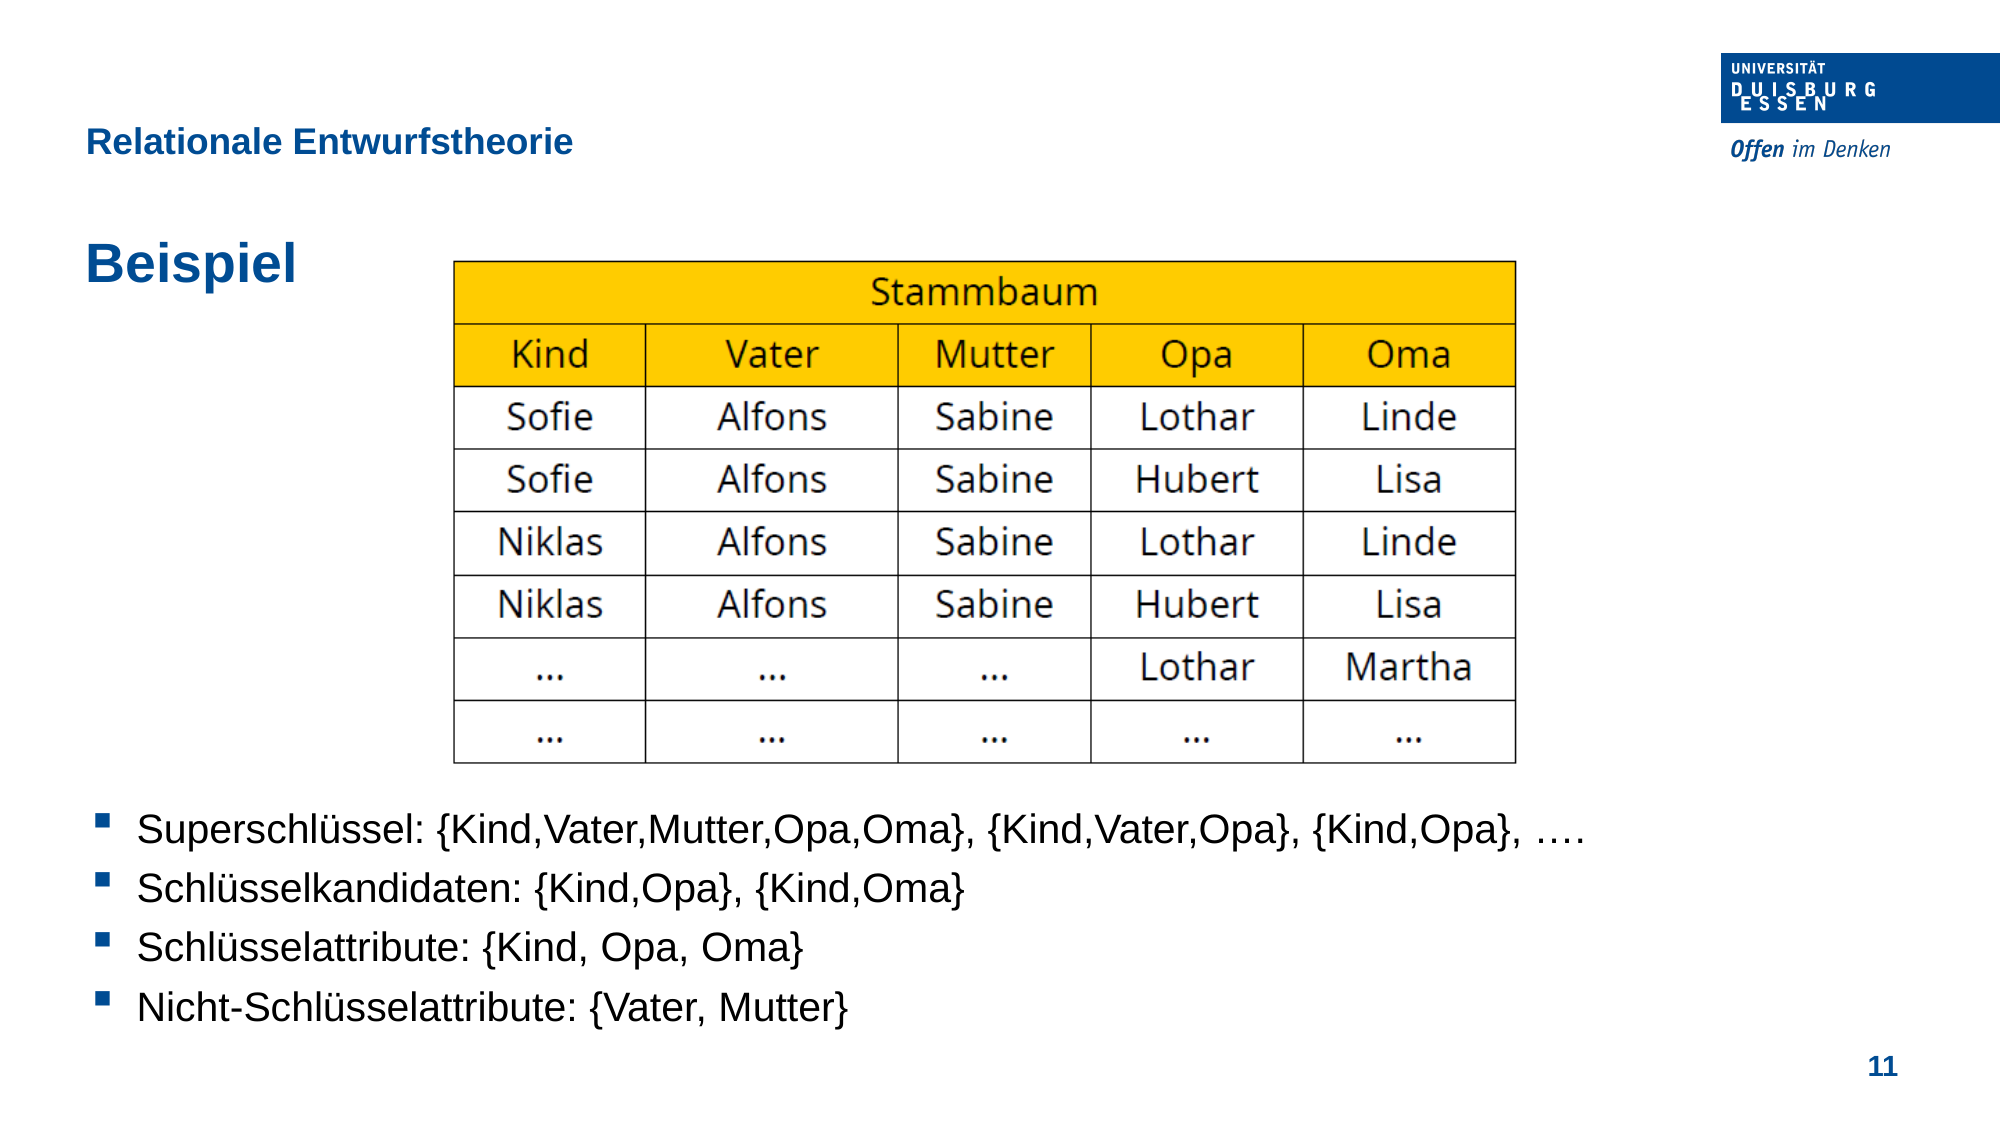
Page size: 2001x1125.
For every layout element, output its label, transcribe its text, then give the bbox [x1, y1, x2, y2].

list Beispiel [85, 227, 1694, 303]
picture [448, 254, 1522, 768]
slide_number 11 [1677, 1039, 1914, 1081]
list Relationale Entwurfstheorie [85, 122, 1694, 163]
list Superschlüssel: {Kind,Vater,Mutter,Opa,Oma}, {Kind,Vater,Opa}, {Kind,Opa}, …. Schlüsselkandidaten: {Kind,Opa}, {Kind,Oma} Schlüsselattribute: {Kind, Opa, Oma} Nicht-Schlüsselattribute: {Vater, Mutter} [85, 794, 1694, 1040]
picture [1721, 53, 2000, 162]
